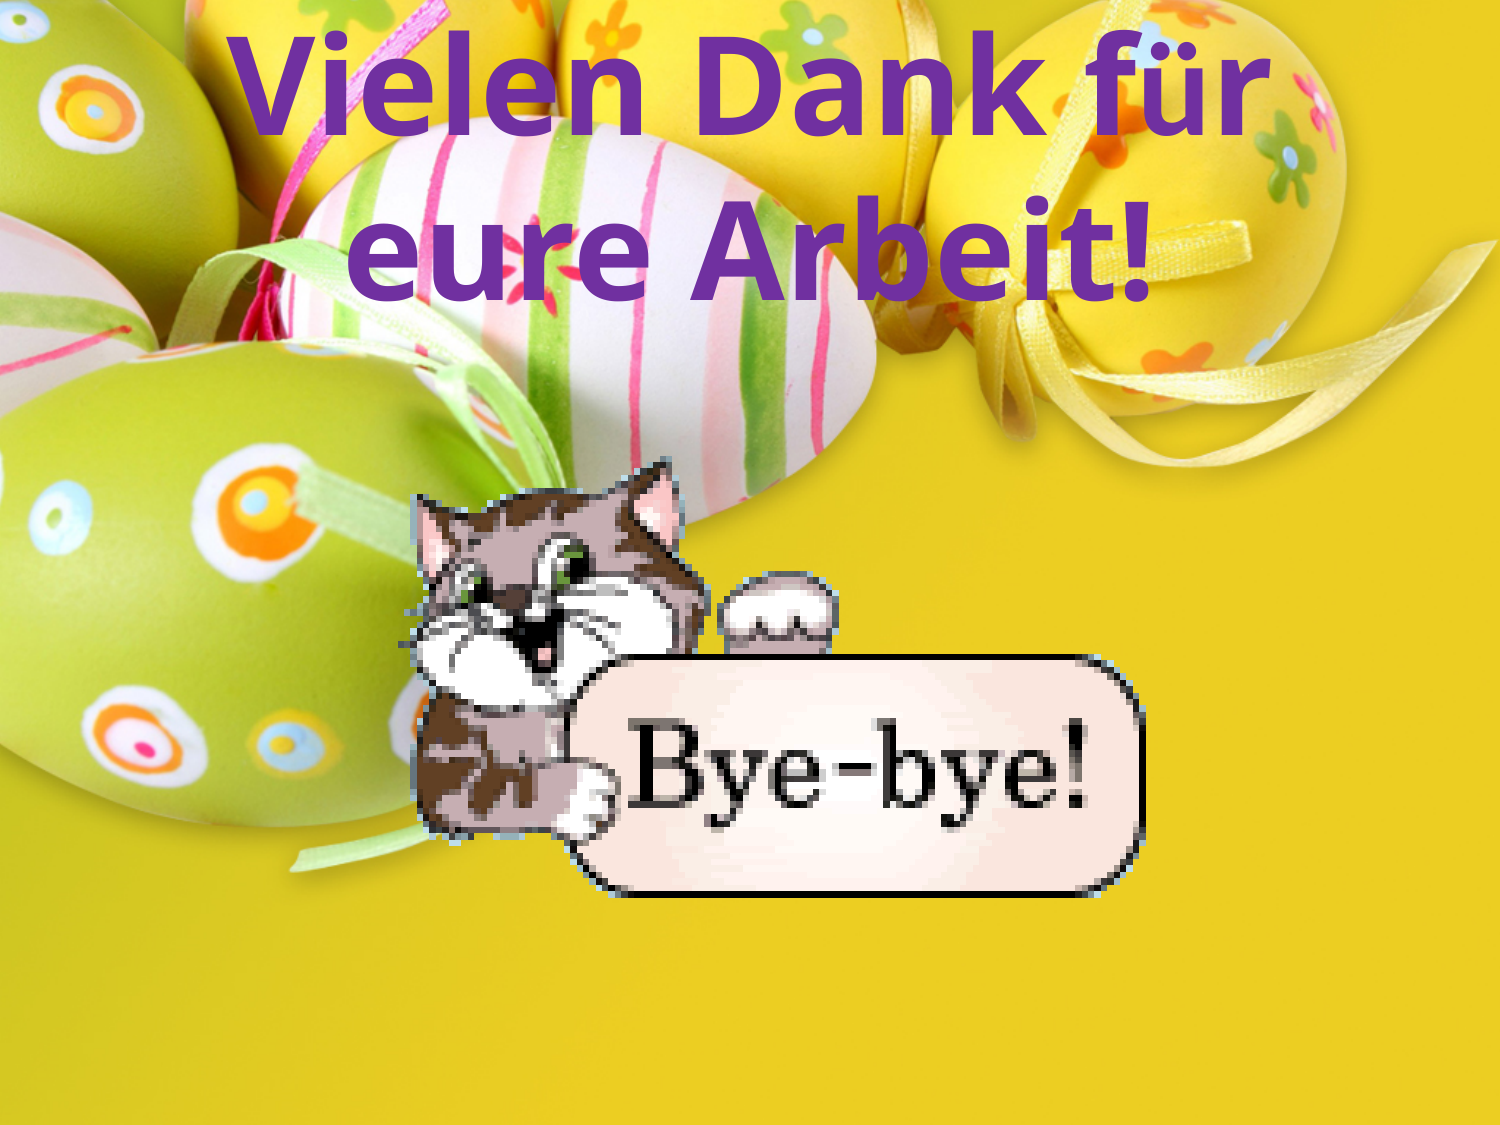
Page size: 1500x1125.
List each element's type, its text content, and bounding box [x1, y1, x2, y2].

title Vielen Dank für eure Arbeit! [75, 45, 1425, 446]
picture [0, 0, 1500, 1125]
